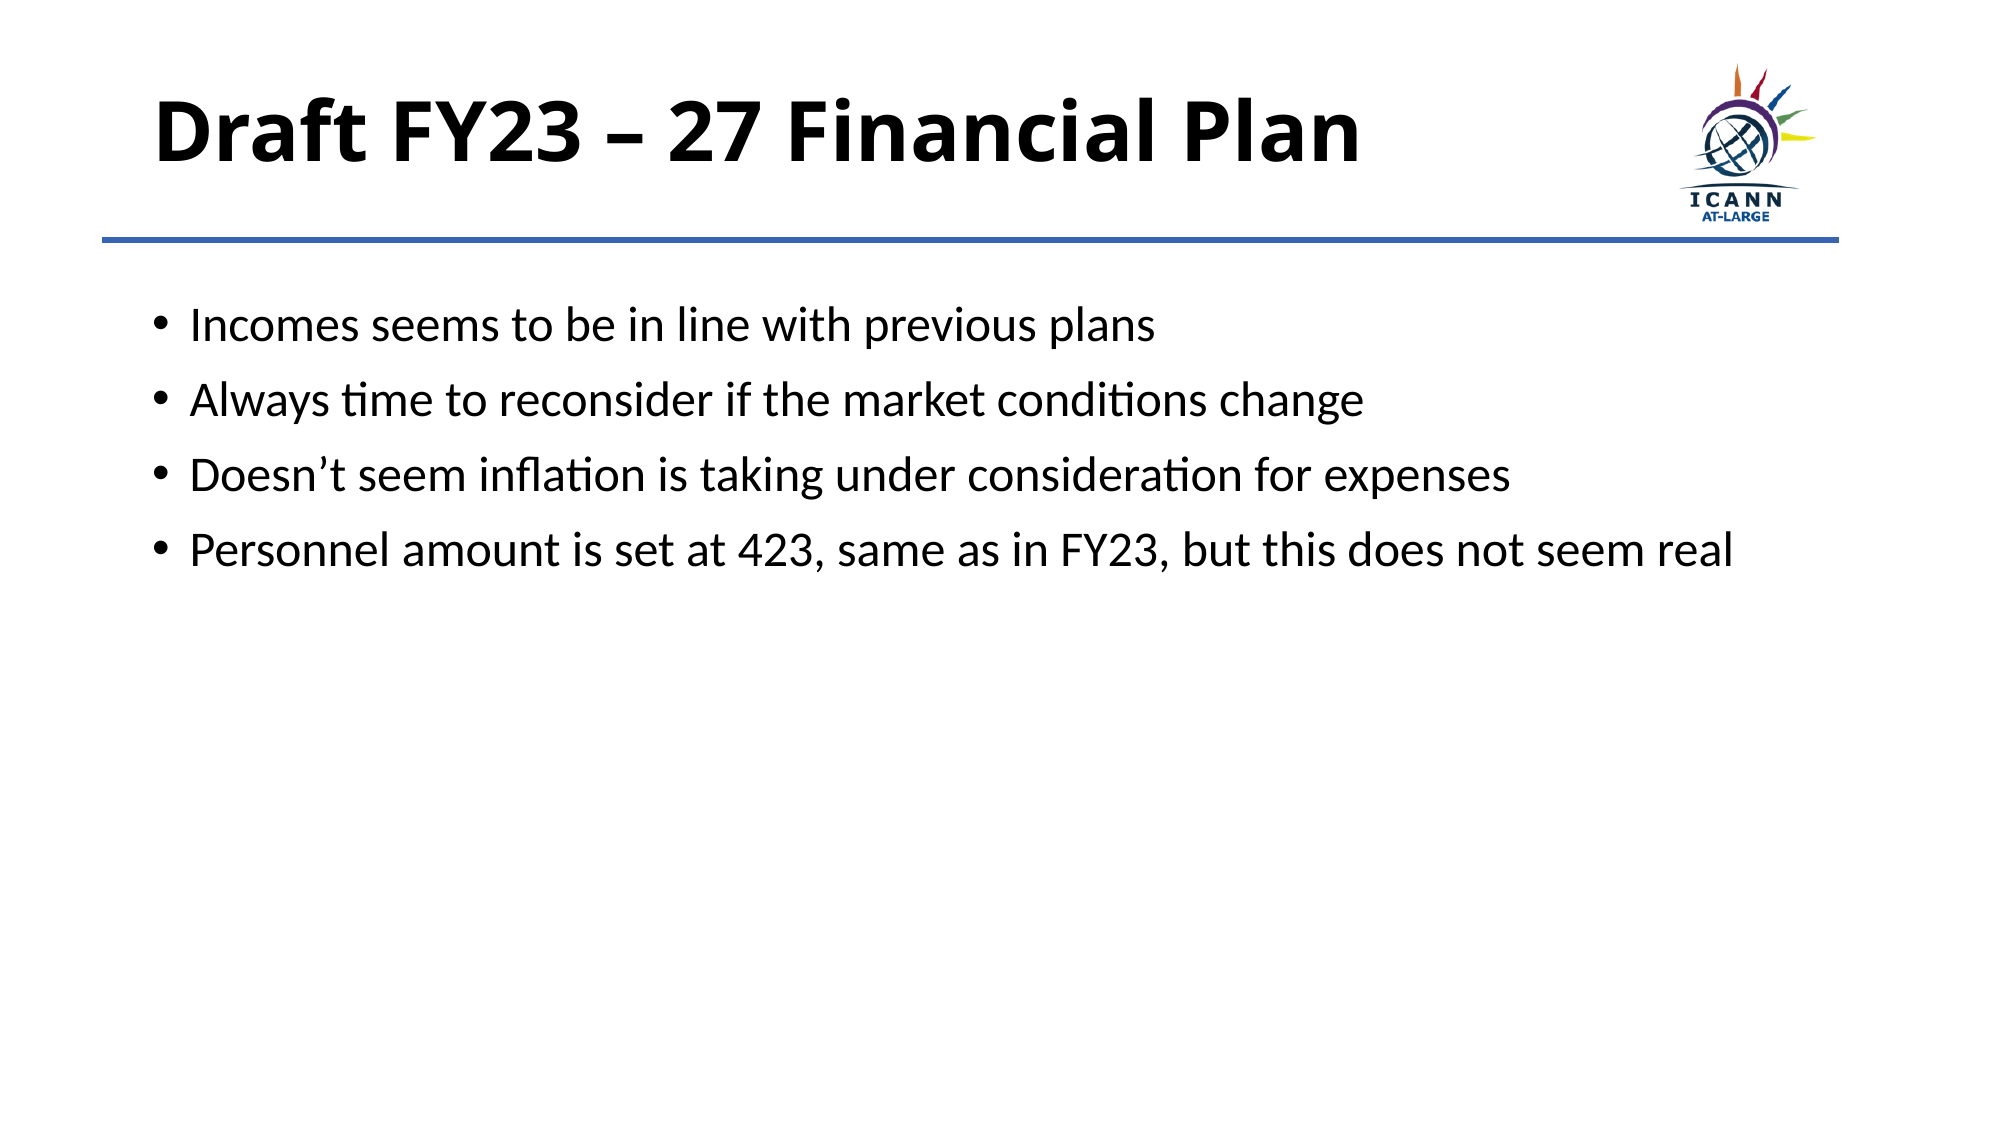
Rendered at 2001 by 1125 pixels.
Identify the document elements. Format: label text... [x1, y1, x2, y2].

text_box Incomes seems to be in line with previous plans Always time to reconsider if the market conditions change Doesn’t seem inflation is taking under consideration for expenses Personnel amount is set at 423, same as in FY23, but this does not seem real [137, 291, 1863, 1014]
text_box Draft FY23 – 27 Financial Plan [137, 81, 1585, 223]
picture [1676, 59, 1830, 231]
